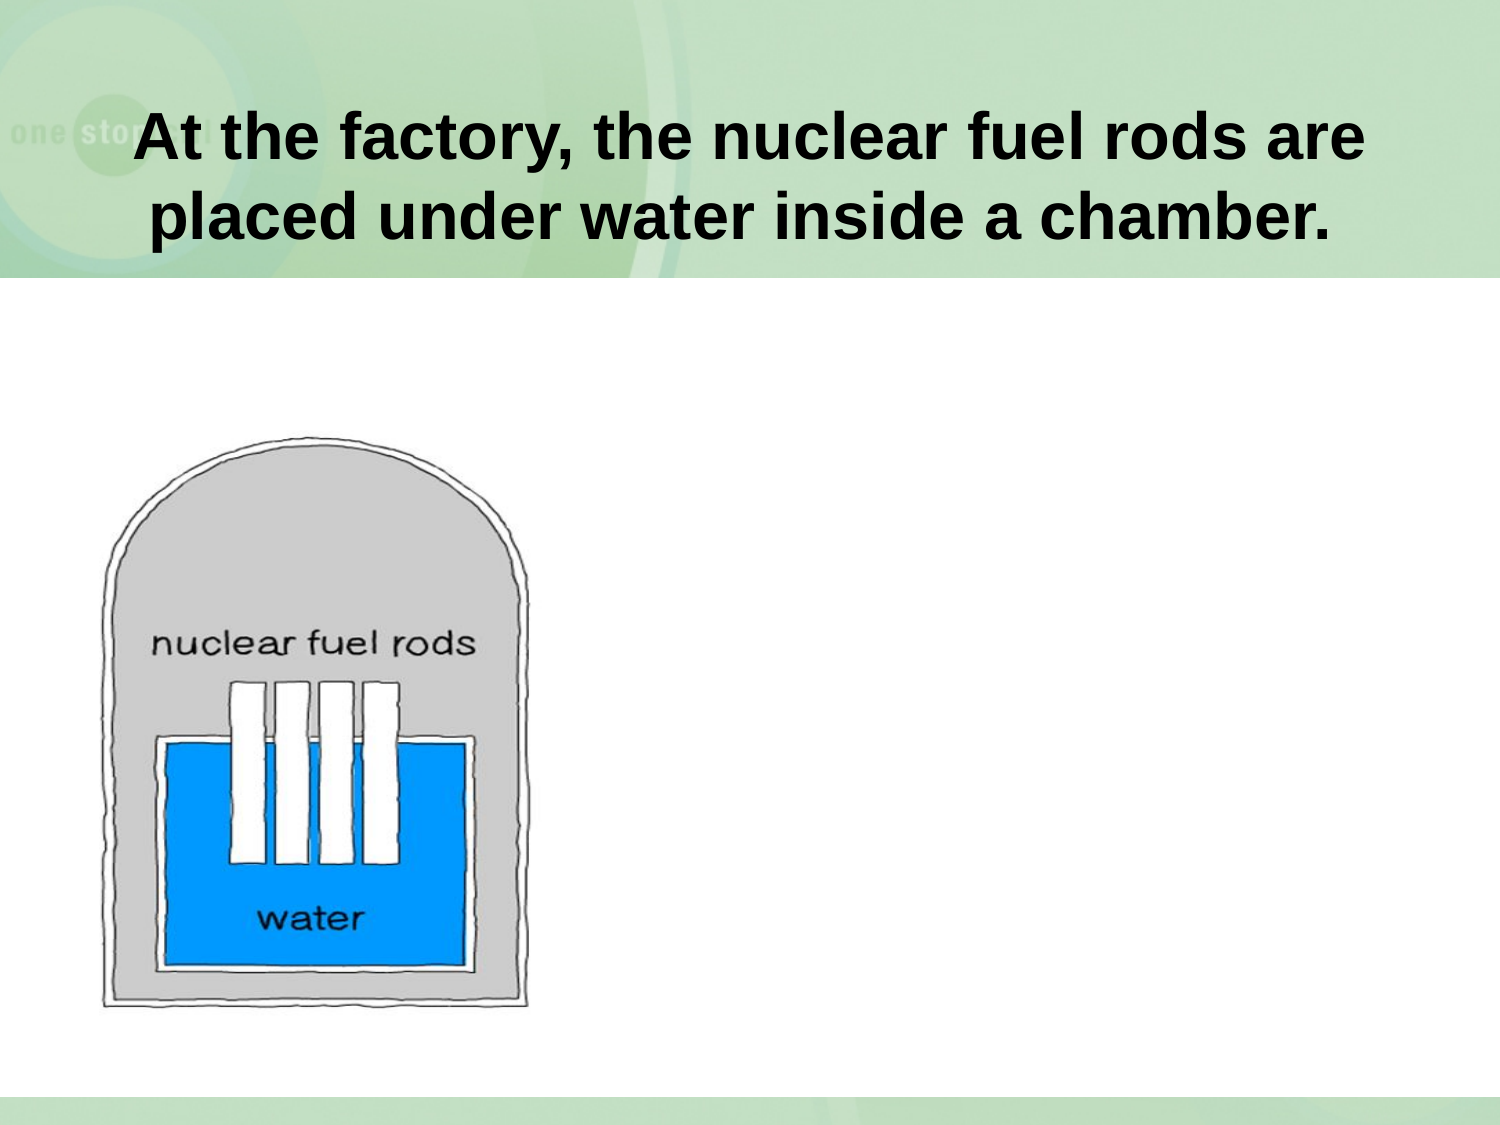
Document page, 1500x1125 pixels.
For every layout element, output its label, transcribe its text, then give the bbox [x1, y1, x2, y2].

picture [0, 0, 1500, 1125]
title At the factory, the nuclear fuel rods are placed under water inside a chamber. [75, 79, 1425, 268]
